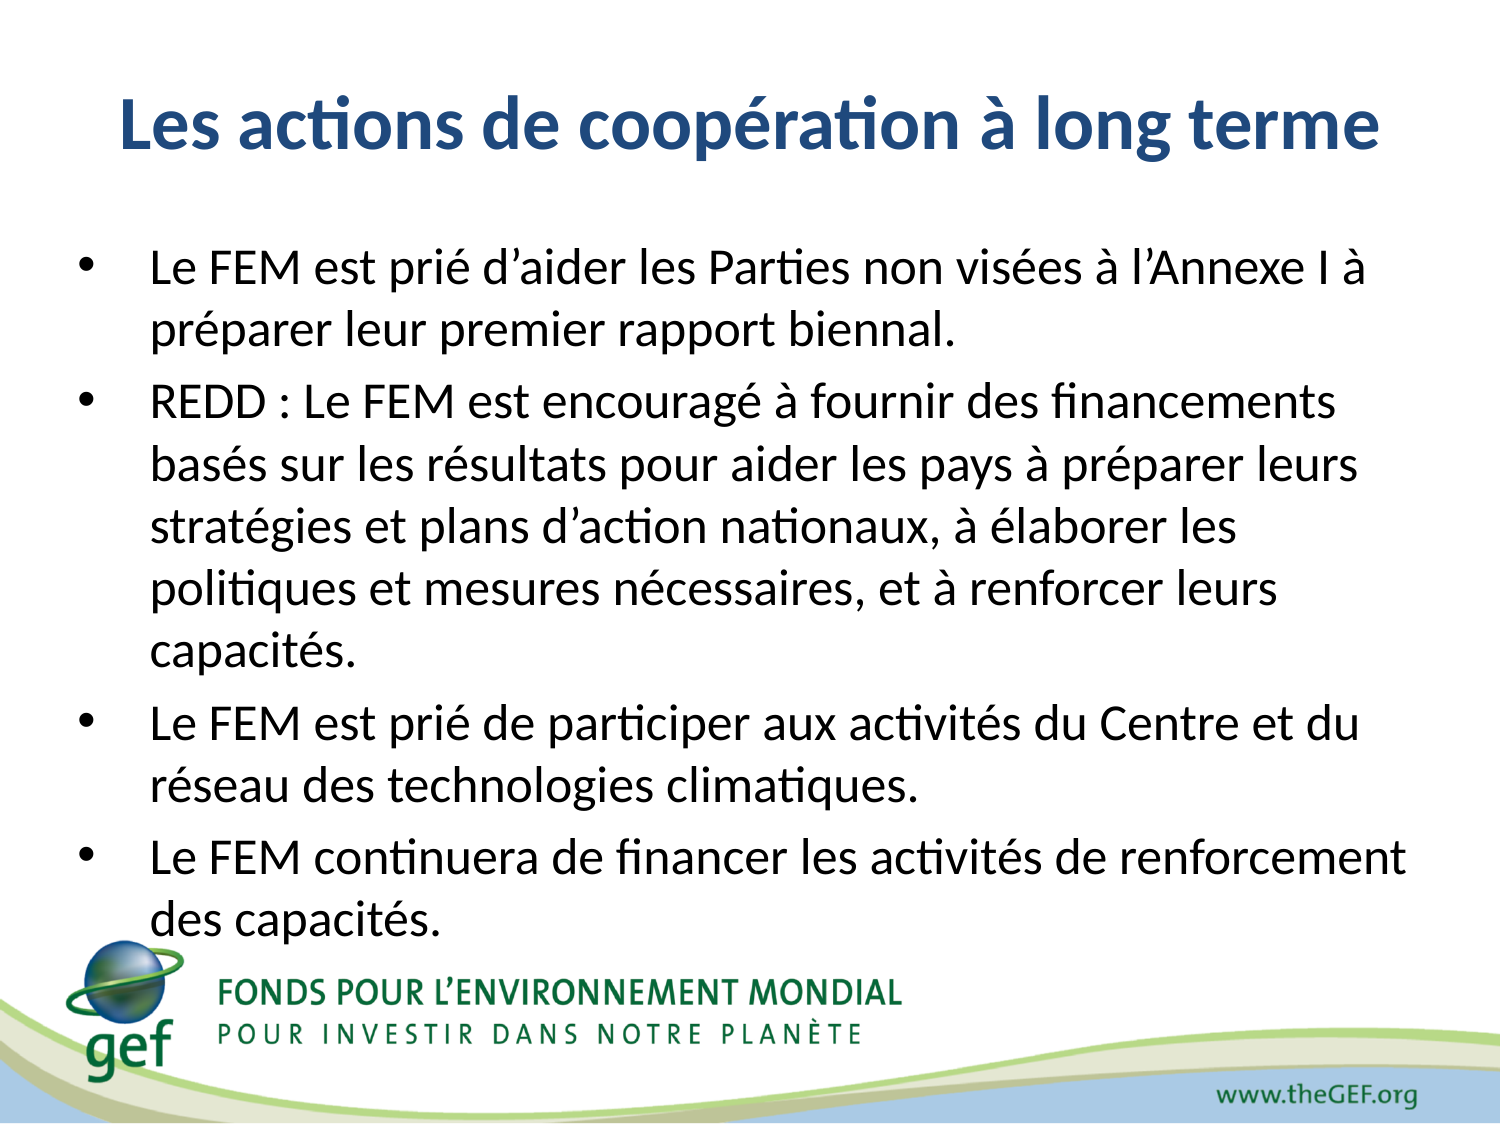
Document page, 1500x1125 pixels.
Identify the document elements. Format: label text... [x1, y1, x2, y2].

list Le FEM est prié d’aider les Parties non visées à l’Annexe I à préparer leur premier rapport biennal. REDD : Le FEM est encouragé à fournir des financements basés sur les résultats pour aider les pays à préparer leurs stratégies et plans d’action nationaux, à élaborer les politiques et mesures nécessaires, et à renforcer leurs capacités. Le FEM est prié de participer aux activités du Centre et du réseau des technologies climatiques. Le FEM continuera de financer les activités de renforcement des capacités. [62, 224, 1451, 963]
picture [0, 912, 1500, 1125]
title Les actions de coopération à long terme [74, 24, 1426, 213]
